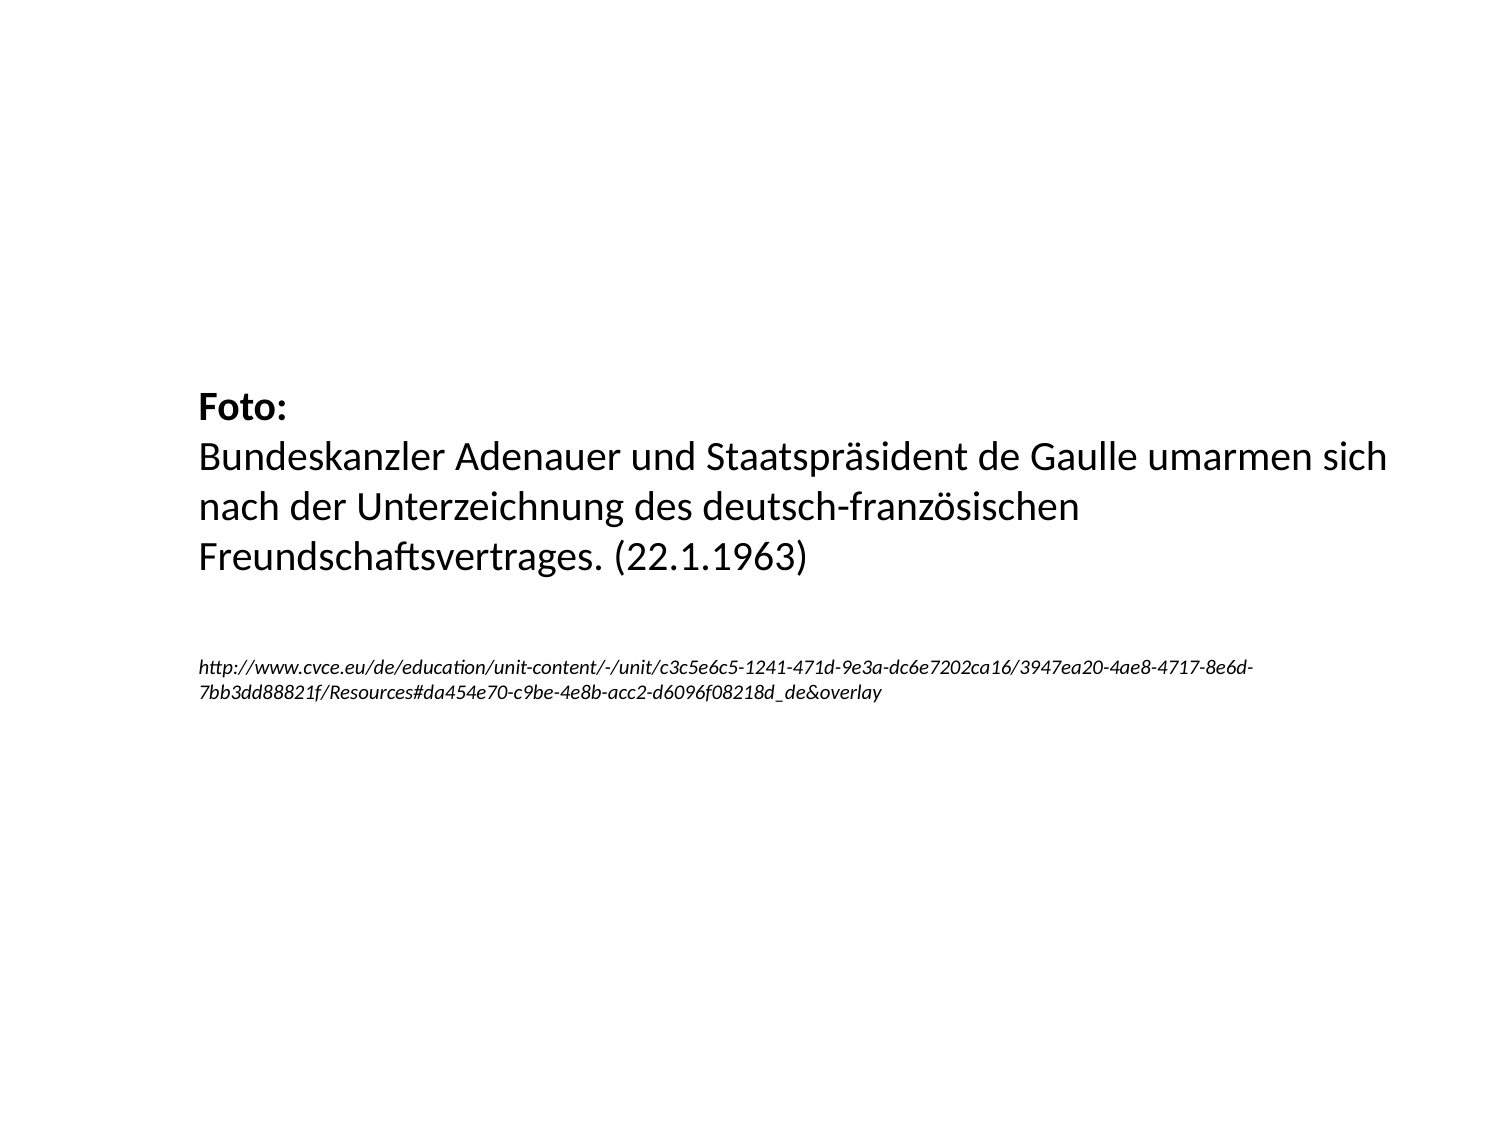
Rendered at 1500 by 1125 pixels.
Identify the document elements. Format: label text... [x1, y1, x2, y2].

text_box Foto: Bundeskanzler Adenauer und Staatspräsident de Gaulle umarmen sich nach der Unterzeichnung des deutsch-französischen Freundschaftsvertrages. (22.1.1963) [183, 371, 1476, 587]
text_box http://www.cvce.eu/de/education/unit-content/-/unit/c3c5e6c5-1241-471d-9e3a-dc6e7202ca16/3947ea20-4ae8-4717-8e6d-7bb3dd88821f/Resources#da454e70-c9be-4e8b-acc2-d6096f08218d_de&overlay [183, 646, 1274, 737]
